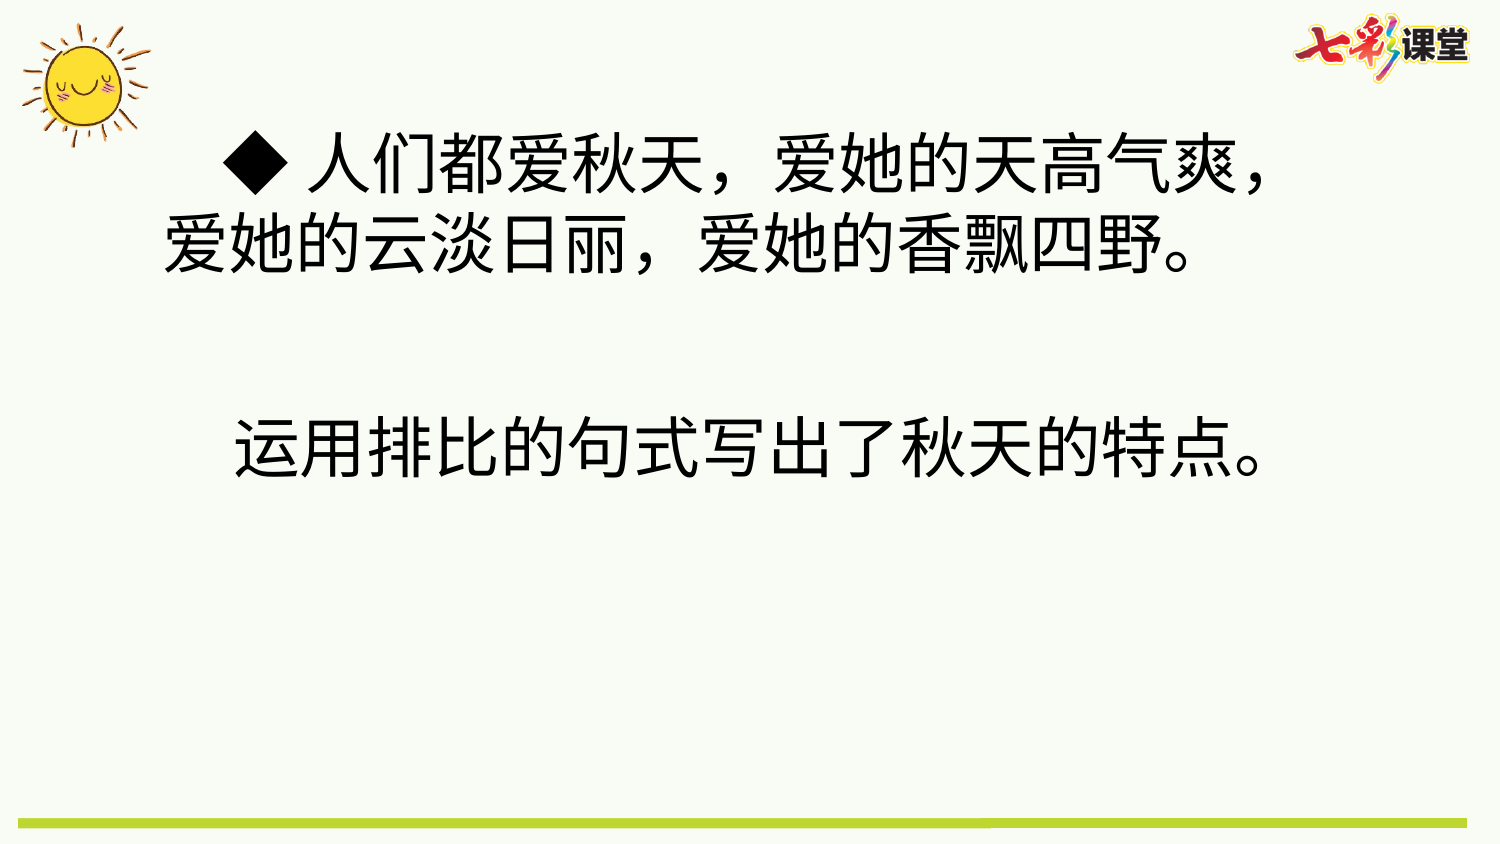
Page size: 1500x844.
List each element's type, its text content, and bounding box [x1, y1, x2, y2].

text_box 运用排比的句式写出了秋天的特点。 [218, 398, 1411, 493]
picture [0, 0, 173, 172]
picture [1291, 9, 1472, 87]
text_box ◆人们都爱秋天，爱她的天高气爽，爱她的云淡日丽，爱她的香飘四野。 [147, 114, 1376, 290]
picture [18, 771, 1467, 844]
